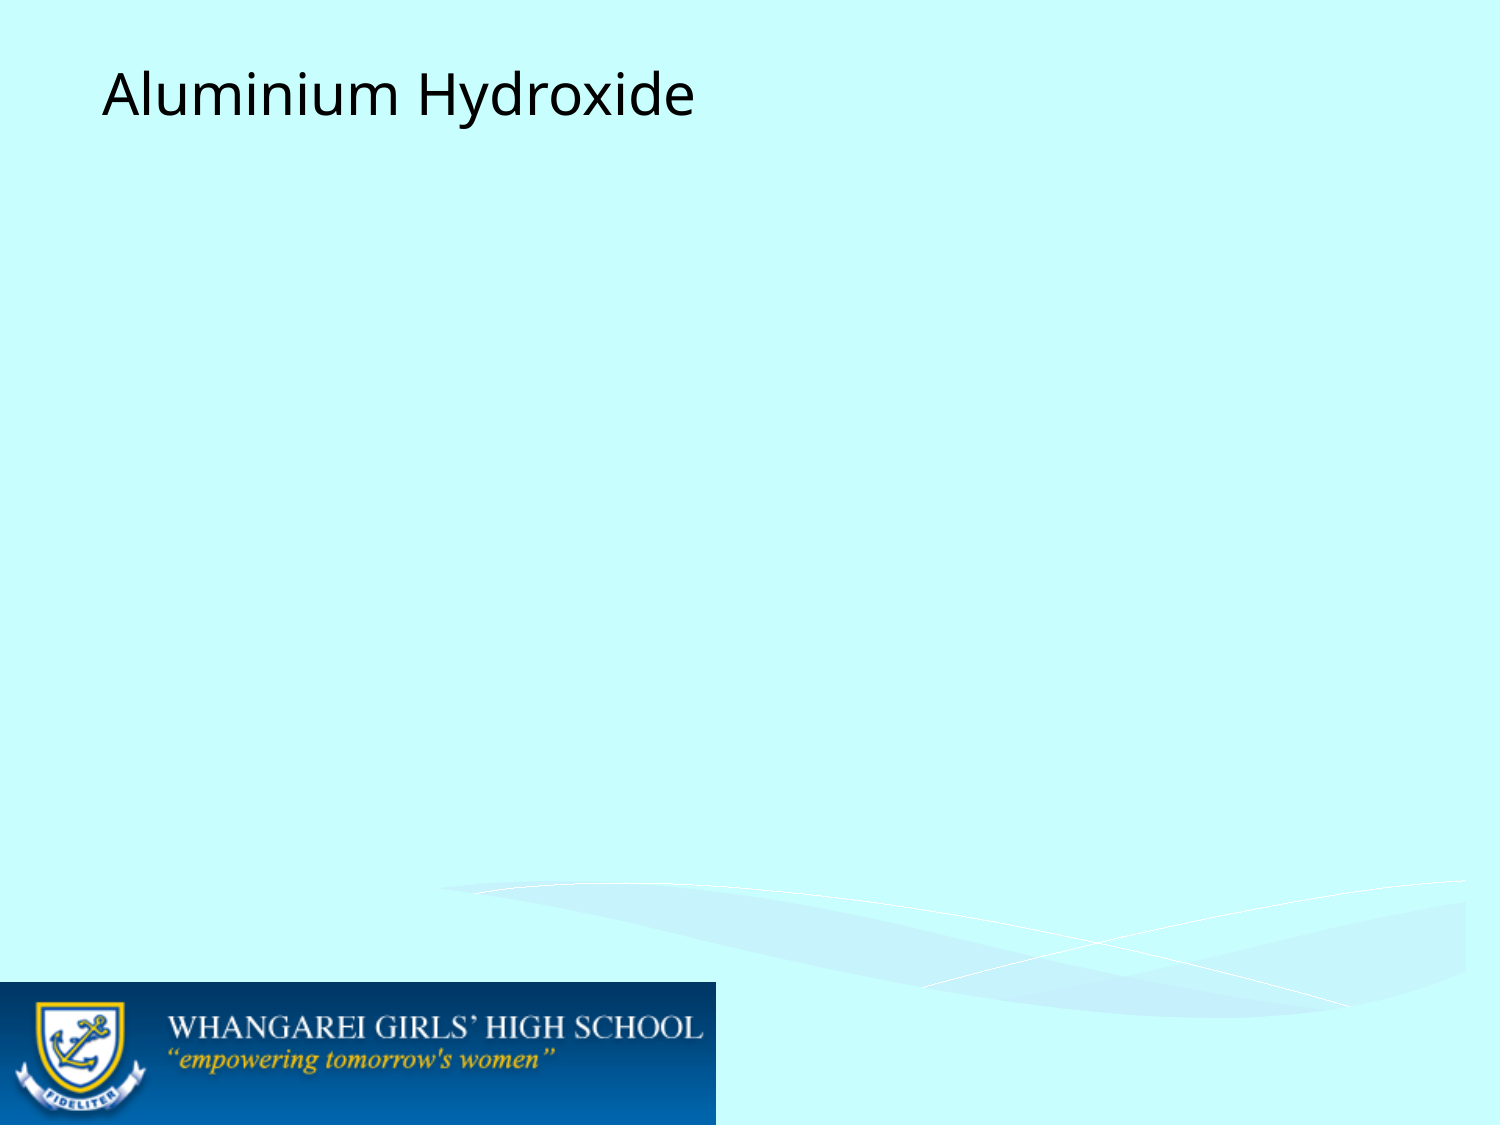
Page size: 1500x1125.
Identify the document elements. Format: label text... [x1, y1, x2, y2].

picture [0, 982, 716, 1125]
text_box Aluminium Hydroxide [87, 50, 738, 135]
